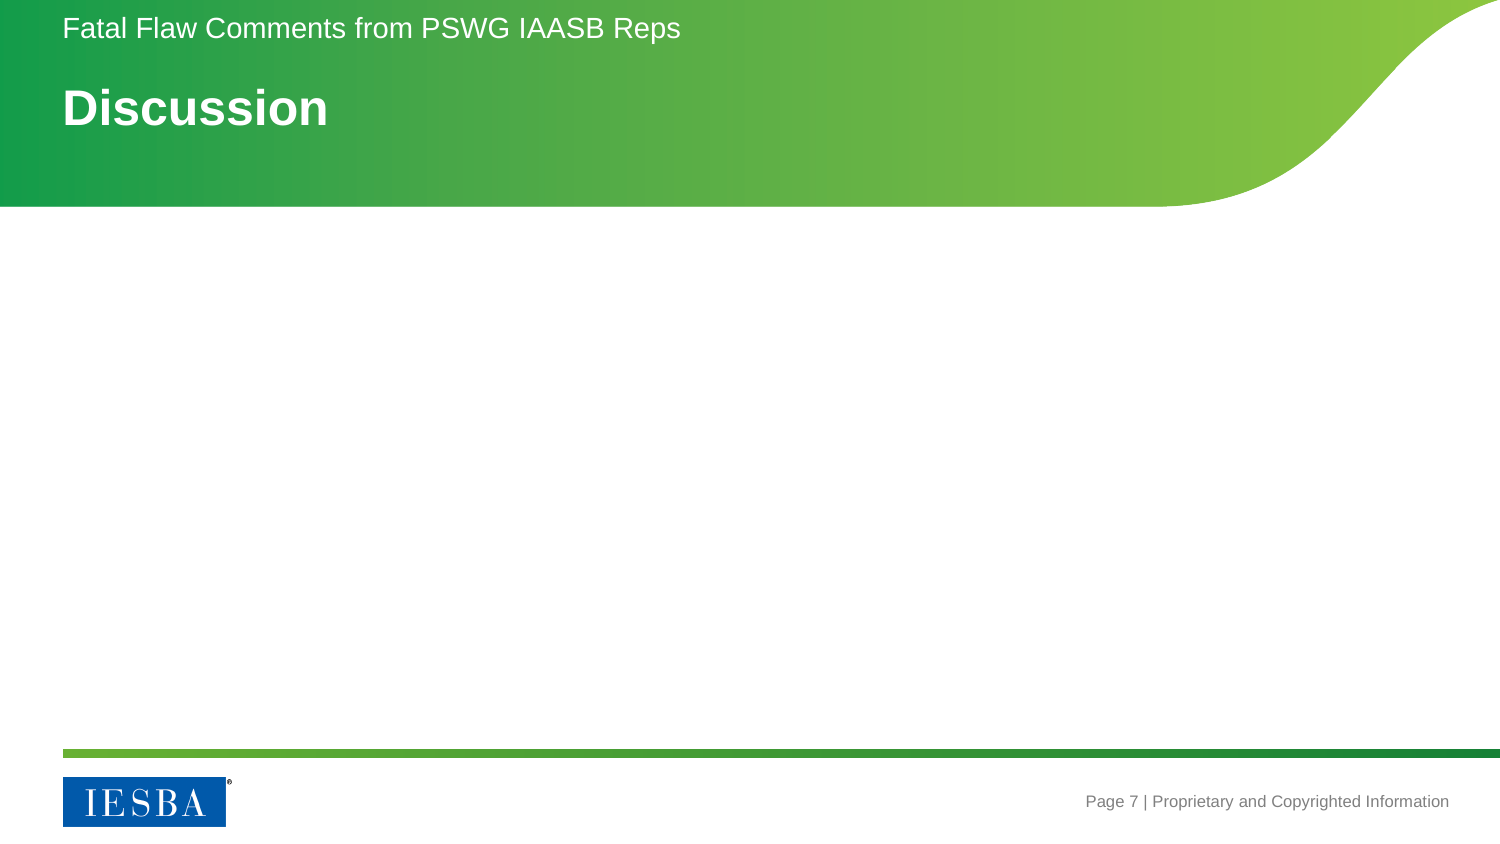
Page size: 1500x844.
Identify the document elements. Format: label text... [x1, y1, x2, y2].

picture [0, 0, 1500, 207]
subtitle Fatal Flaw Comments from PSWG IAASB Reps [62, 9, 838, 35]
title Discussion [62, 75, 1325, 135]
picture [63, 777, 232, 827]
